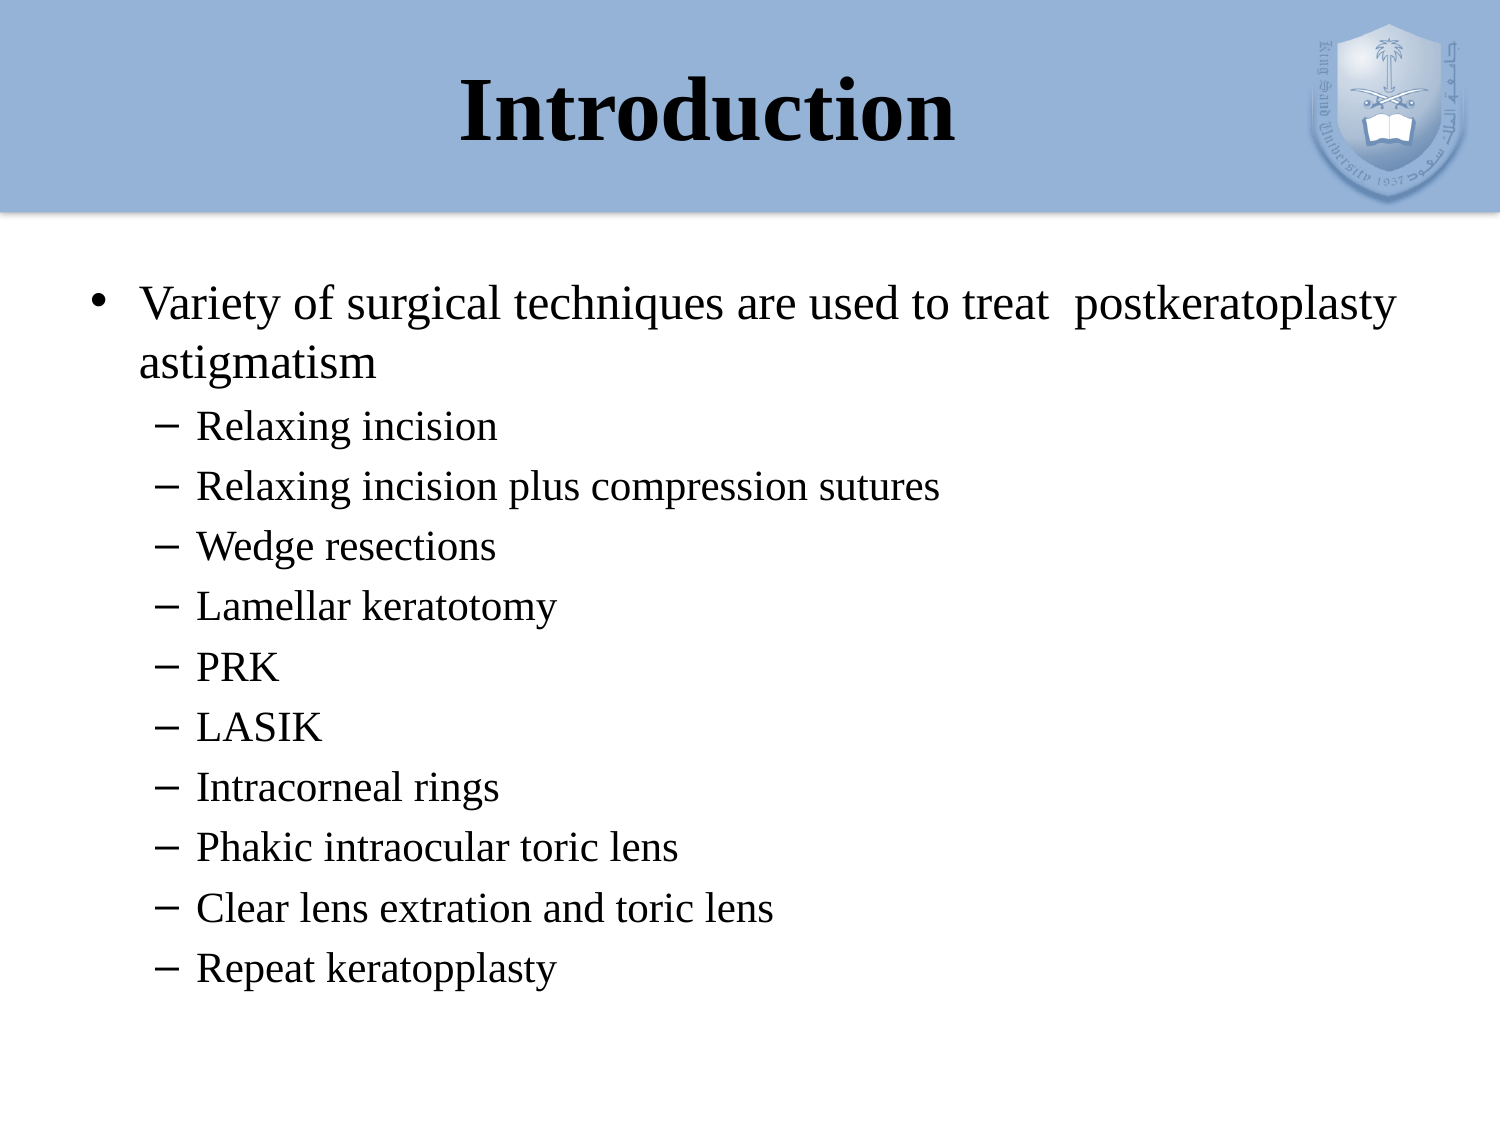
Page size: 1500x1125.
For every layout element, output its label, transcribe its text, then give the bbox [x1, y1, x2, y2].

text_box [0, 0, 1500, 213]
list Variety of surgical techniques are used to treat postkeratoplasty astigmatism Relaxing incision Relaxing incision plus compression sutures Wedge resections Lamellar keratotomy PRK LASIK Intracorneal rings Phakic intraocular toric lens Clear lens extration and toric lens Repeat keratopplasty [75, 262, 1425, 1005]
picture [1287, 12, 1488, 213]
text_box Introduction [32, 22, 1282, 185]
